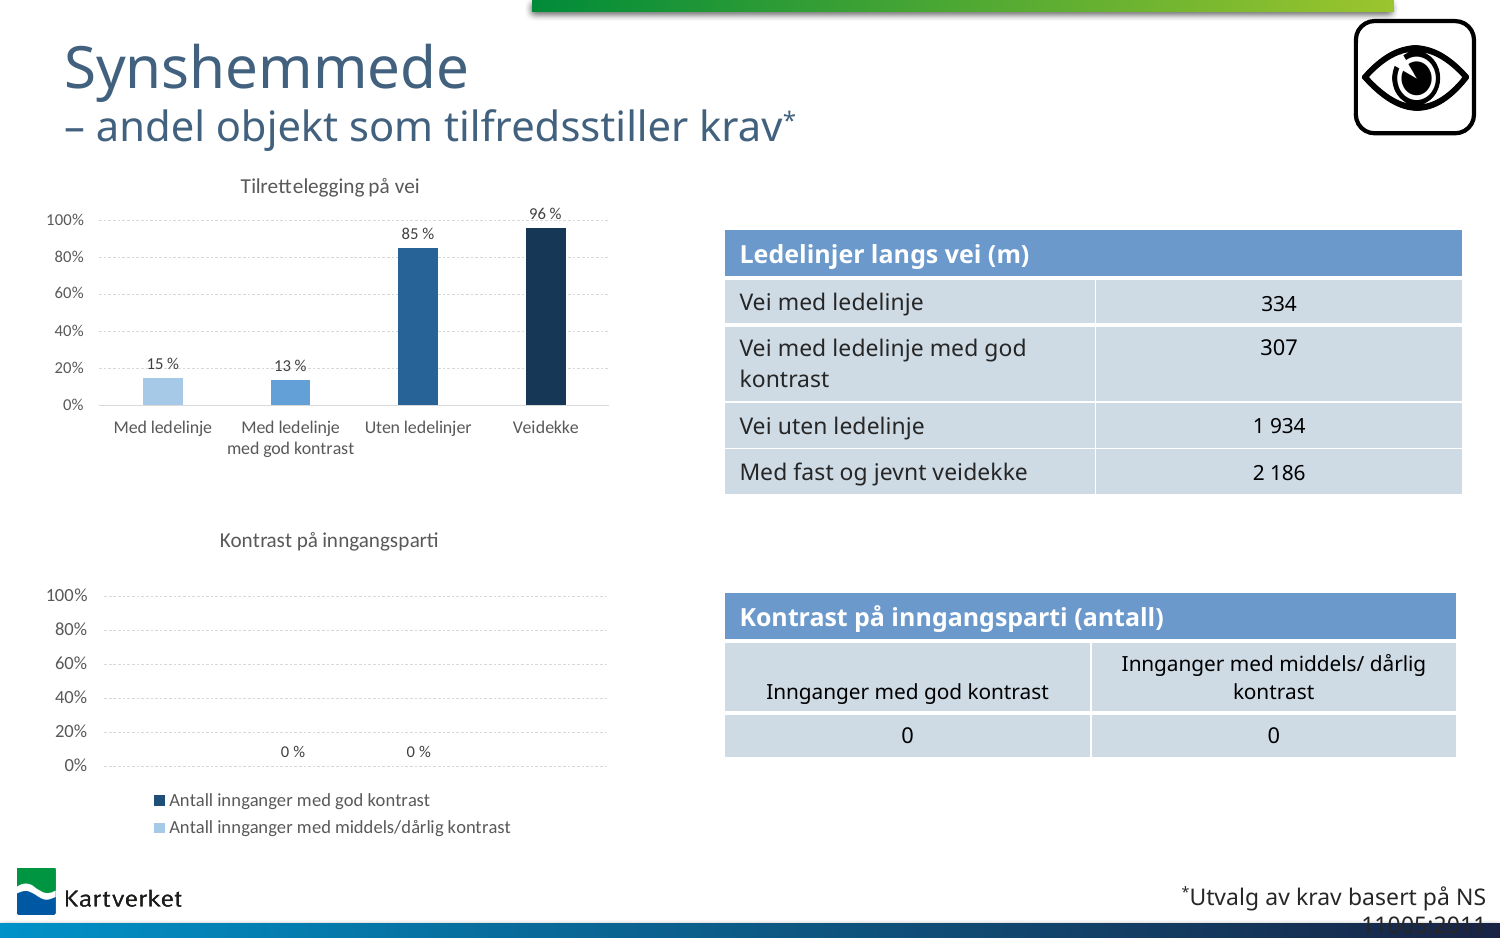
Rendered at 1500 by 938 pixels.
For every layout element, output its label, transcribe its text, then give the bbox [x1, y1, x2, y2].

table_cell Vei med ledelinje med god kontrast [725, 327, 1095, 401]
table_cell 2 186 [1096, 449, 1462, 494]
table_cell Vei med ledelinje [725, 280, 1095, 323]
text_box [1355, 20, 1475, 134]
table_cell 334 [1096, 280, 1462, 323]
table_header Kontrast på inngangsparti (antall) [725, 593, 1456, 639]
text_box Synshemmede – andel objekt som tilfredsstiller krav* [49, 24, 1431, 158]
table_cell 0 [725, 715, 1090, 757]
table_cell Med fast og jevnt veidekke [725, 449, 1095, 494]
table_header Ledelinjer langs vei (m) [725, 230, 1462, 276]
picture [41, 166, 619, 492]
table_cell Innganger med god kontrast [725, 643, 1090, 711]
table_cell Vei uten ledelinje [725, 403, 1095, 448]
table_cell Innganger med middels/ dårlig kontrast [1092, 643, 1456, 711]
table_cell 0 [1092, 715, 1456, 757]
table_cell 1 934 [1096, 403, 1462, 448]
text_box *Utvalg av krav basert på NS 11005:2011 [1068, 873, 1500, 938]
picture [41, 520, 618, 846]
table_cell 307 [1096, 327, 1462, 401]
